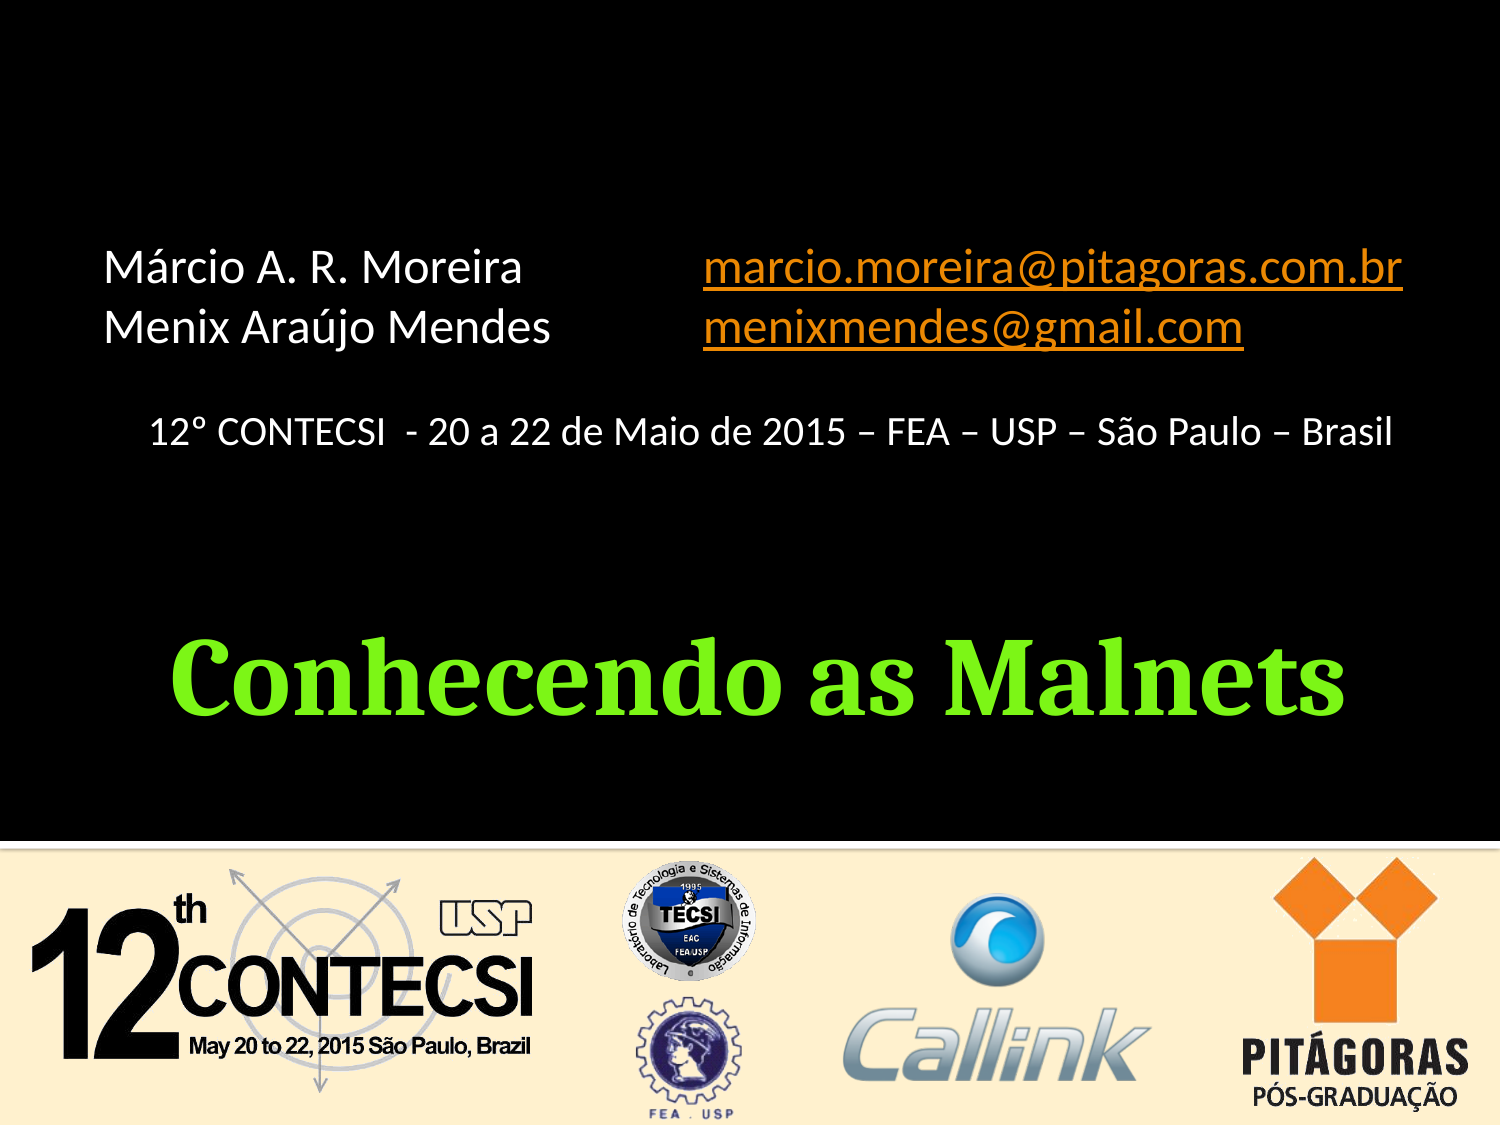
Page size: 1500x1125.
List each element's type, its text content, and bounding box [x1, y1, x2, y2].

picture [840, 874, 1161, 1115]
picture [620, 856, 757, 984]
picture [1243, 857, 1468, 1112]
picture [29, 869, 538, 1094]
title Conhecendo as Malnets [76, 527, 1436, 814]
picture [621, 990, 757, 1125]
subtitle Márcio A. R. Moreira marcio.moreira@pitagoras.com.br Menix Araújo Mendes menixmendes@gmail.com 12º CONTECSI - 20 a 22 de Maio de 2015 – FEA – USP – São Paulo – Brasil [83, 66, 1447, 622]
